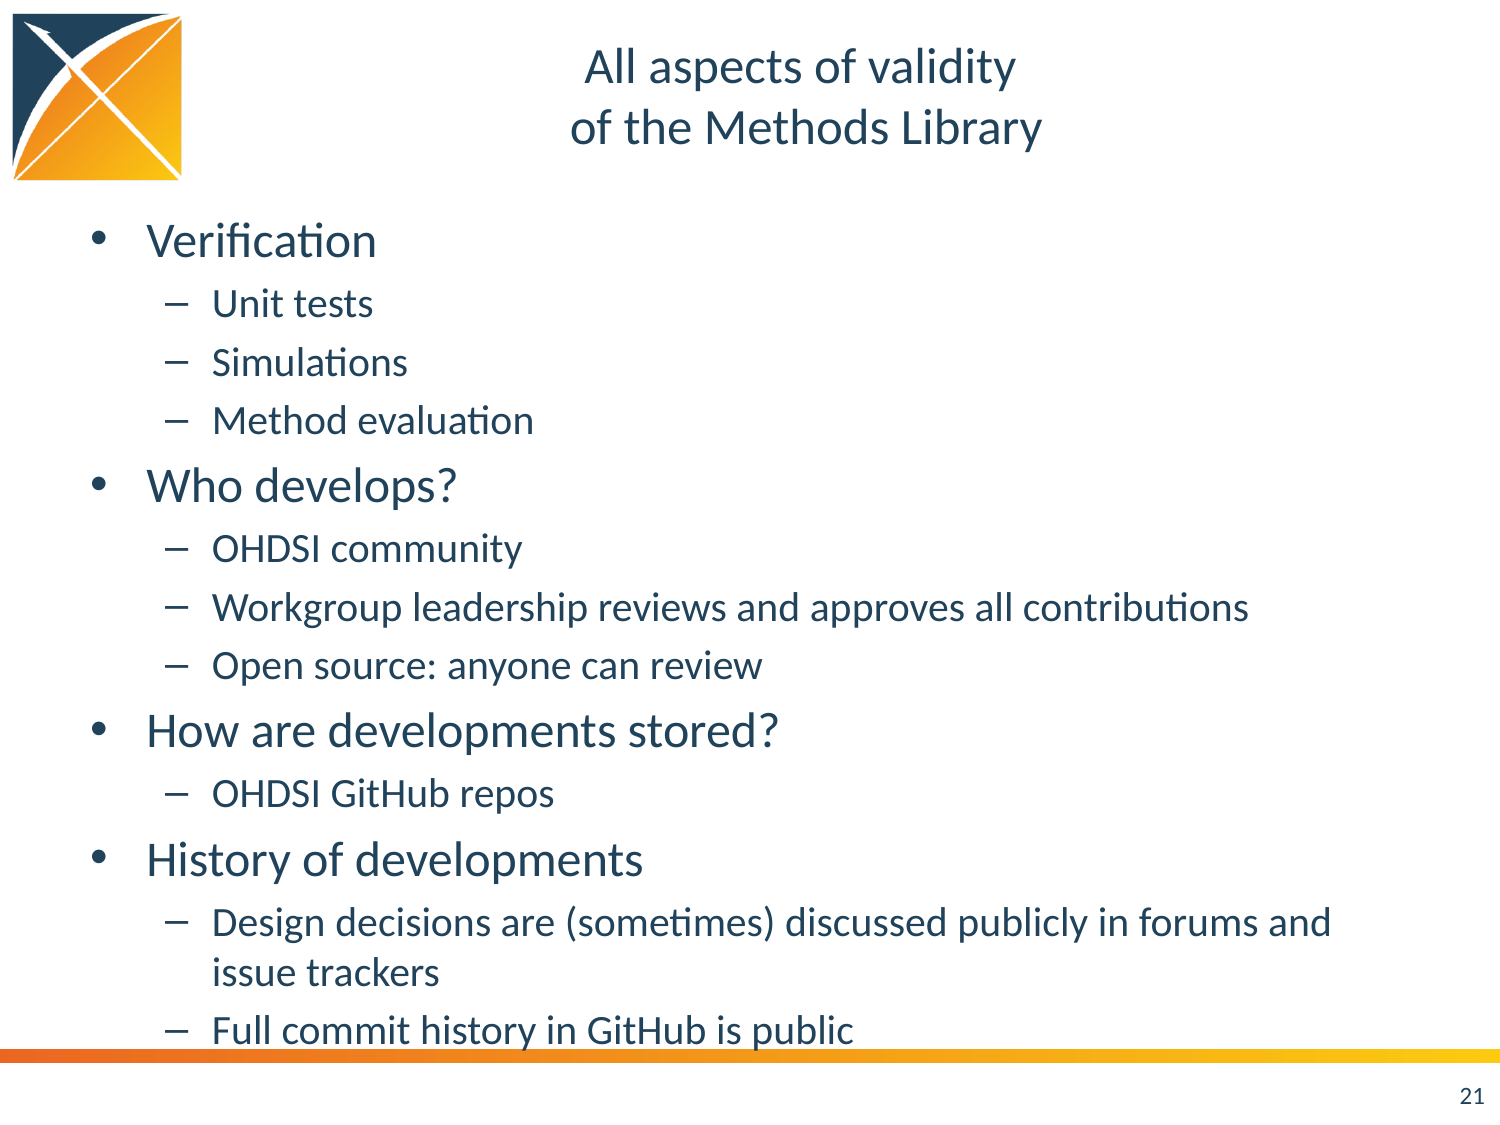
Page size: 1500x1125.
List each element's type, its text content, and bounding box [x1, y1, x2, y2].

slide_number 21 [1149, 1065, 1500, 1125]
picture [0, 0, 206, 200]
title All aspects of validity of the Methods Library [187, 24, 1425, 163]
list Verification Unit tests Simulations Method evaluation Who develops? OHDSI community Workgroup leadership reviews and approves all contributions Open source: anyone can review How are developments stored? OHDSI GitHub repos History of developments Design decisions are (sometimes) discussed publicly in forums and issue trackers Full commit history in GitHub is public [75, 200, 1425, 1066]
